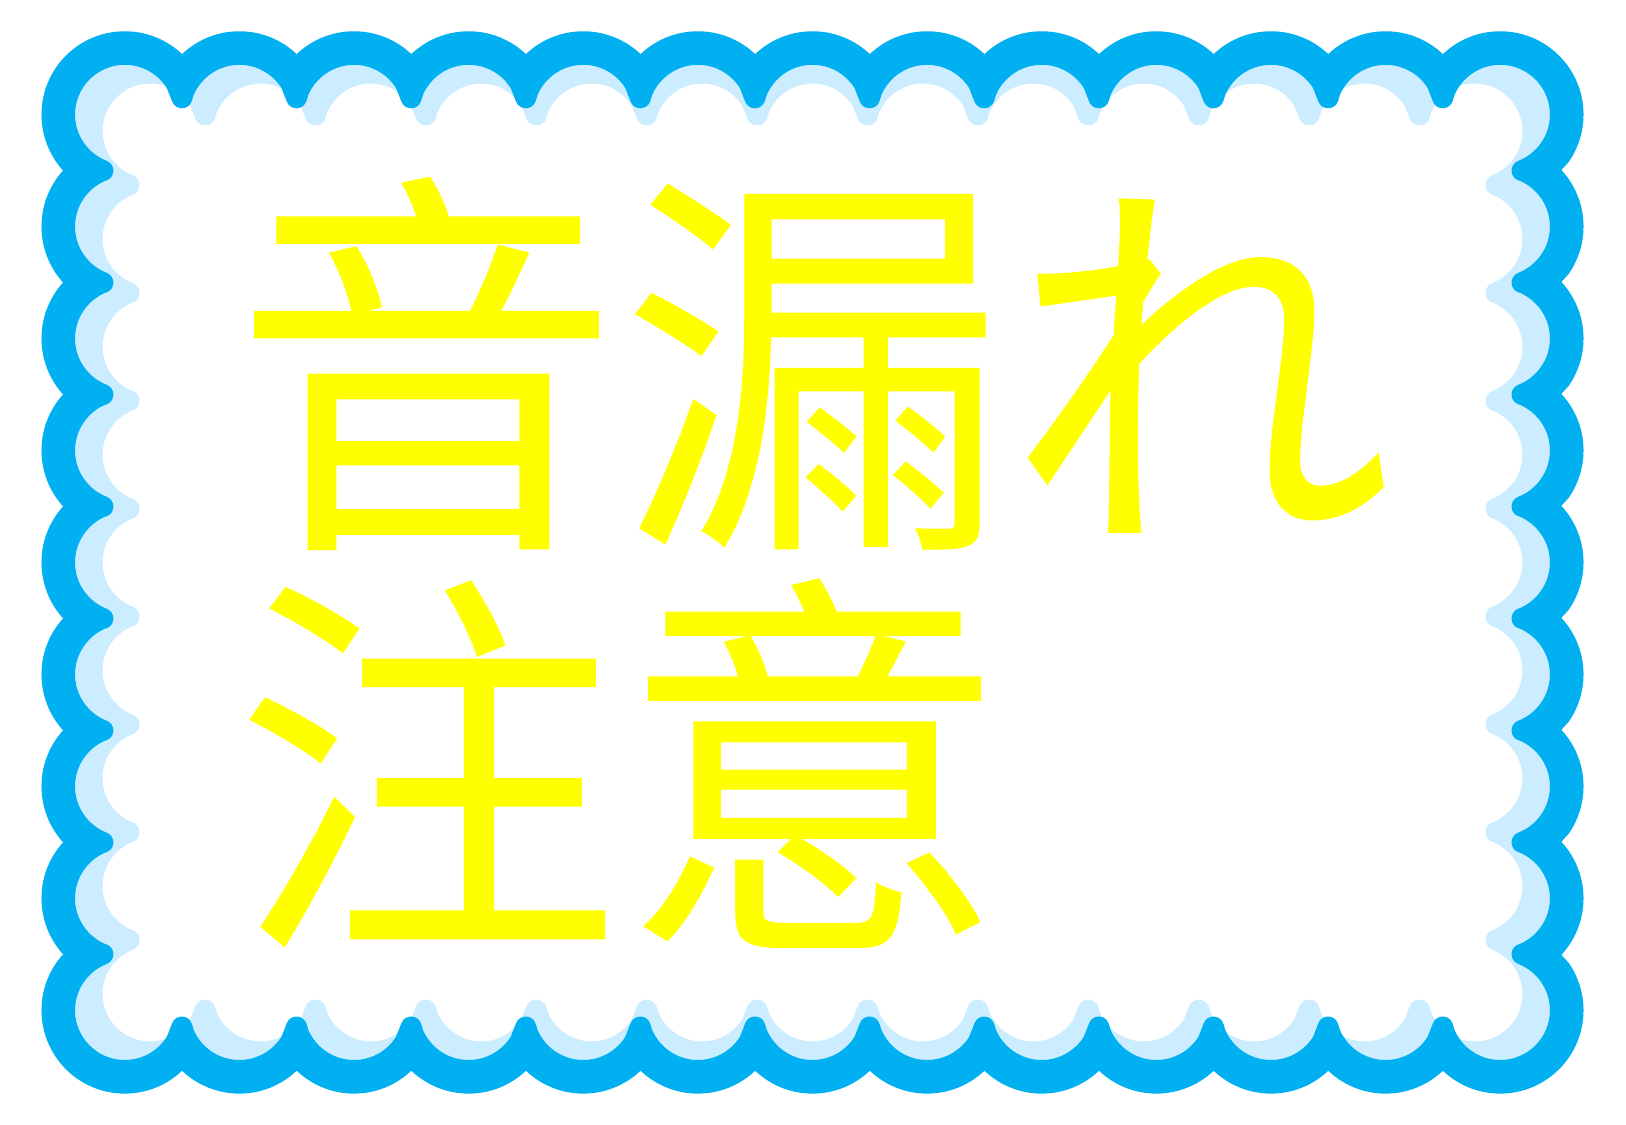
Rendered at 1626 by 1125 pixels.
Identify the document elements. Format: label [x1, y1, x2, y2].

text_box [1339, 59, 1437, 118]
text_box [301, 1007, 404, 1067]
text_box [1456, 59, 1548, 1066]
text_box [187, 59, 286, 118]
text_box [49, 39, 1576, 1086]
text_box [414, 58, 520, 118]
text_box [414, 1007, 520, 1067]
text_box [527, 58, 1098, 118]
text_box [1339, 1007, 1437, 1066]
text_box [1103, 1007, 1210, 1067]
text_box [1221, 1007, 1323, 1067]
text_box [77, 59, 169, 1066]
text_box [1103, 58, 1210, 118]
text_box [187, 1007, 286, 1066]
text_box [1221, 58, 1323, 118]
text_box [527, 1007, 1098, 1067]
text_box [301, 58, 404, 118]
